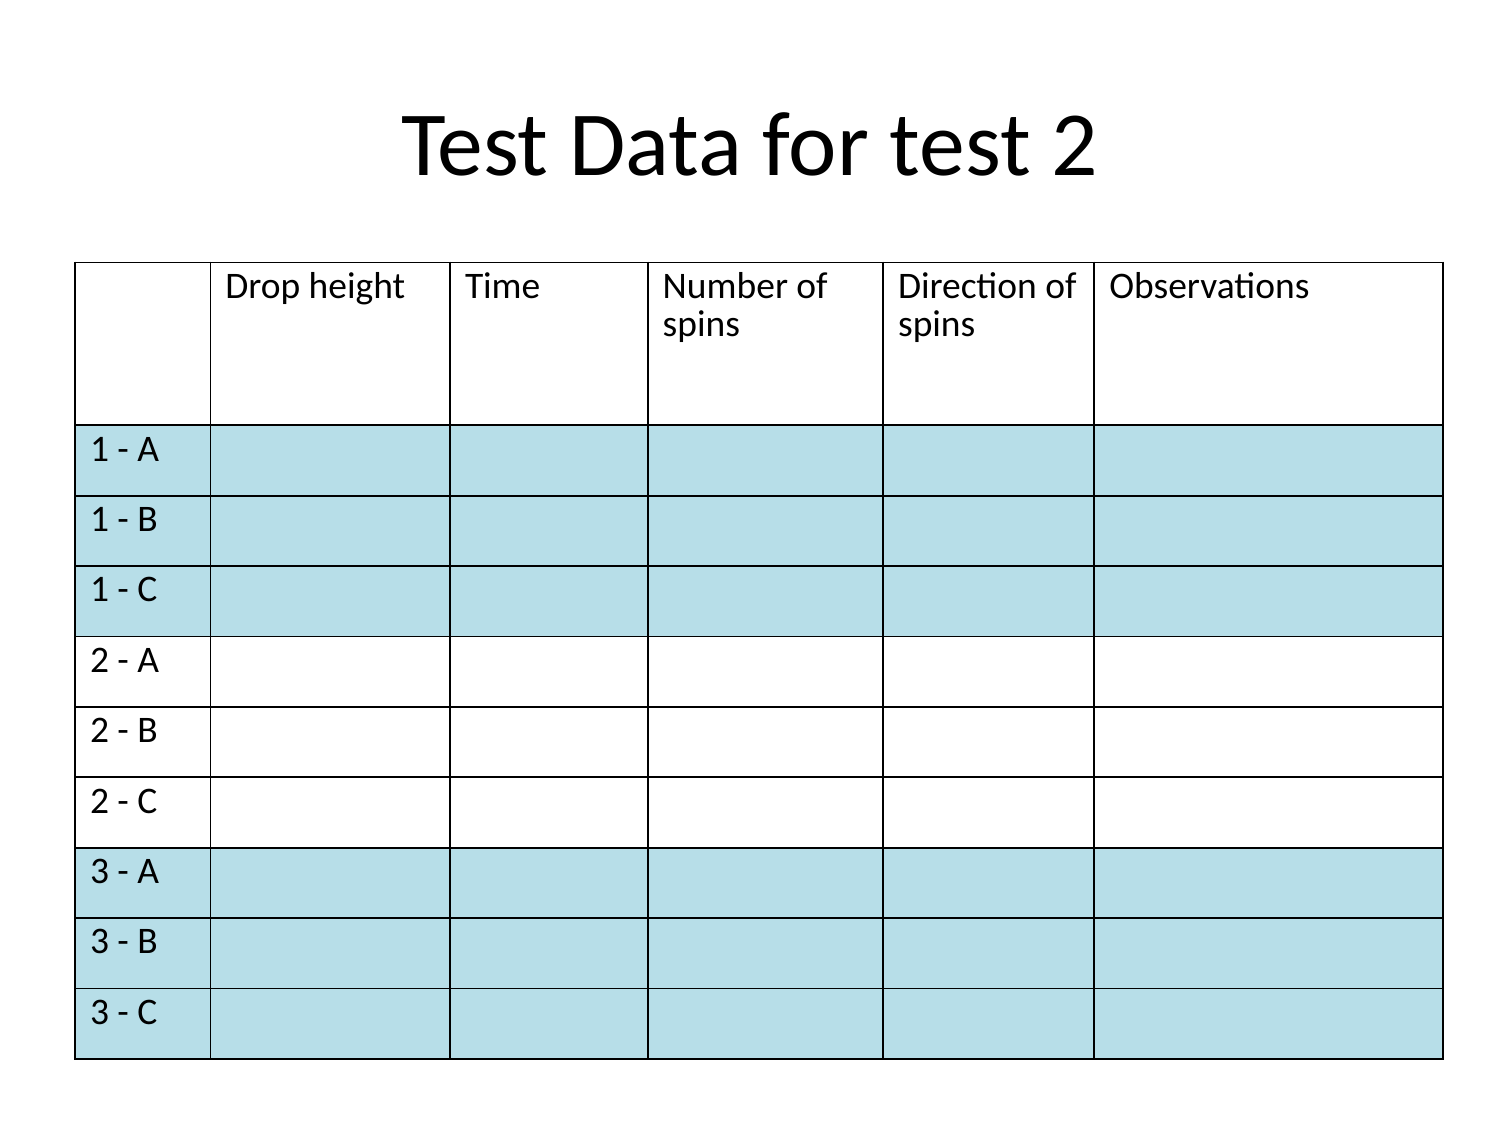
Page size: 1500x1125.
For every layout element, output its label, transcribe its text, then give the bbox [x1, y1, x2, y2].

table_cell [211, 919, 449, 988]
table_cell [451, 778, 647, 847]
table_cell [211, 426, 449, 495]
table_cell [884, 637, 1093, 706]
table_cell [1095, 708, 1442, 776]
table_cell [649, 497, 882, 565]
table_header Observations [1095, 263, 1442, 424]
table_cell [884, 919, 1093, 988]
table_cell [451, 989, 647, 1058]
table_cell [451, 426, 647, 495]
table_cell 1 - C [76, 567, 210, 636]
table_cell 2 - C [76, 778, 210, 847]
table_cell 1 - B [76, 497, 210, 565]
table_cell [211, 849, 449, 917]
table_cell 2 - B [76, 708, 210, 776]
table_cell [649, 567, 882, 636]
table_cell [649, 849, 882, 917]
table_header Number of spins [649, 263, 882, 424]
table_cell [451, 919, 647, 988]
table_cell [649, 426, 882, 495]
table_cell [1095, 426, 1442, 495]
table_cell 2 - A [76, 637, 210, 706]
table_cell [1095, 637, 1442, 706]
table_cell [211, 778, 449, 847]
table_cell [211, 708, 449, 776]
table_cell [451, 708, 647, 776]
table_cell [884, 497, 1093, 565]
table_cell 3 - B [76, 919, 210, 988]
table_cell [211, 637, 449, 706]
table_cell [884, 708, 1093, 776]
table_cell 3 - A [76, 849, 210, 917]
table_header Time [451, 263, 647, 424]
table_cell [451, 637, 647, 706]
table_header Drop height [211, 263, 449, 424]
table_cell [1095, 497, 1442, 565]
table_cell [451, 849, 647, 917]
table_cell 1 - A [76, 426, 210, 495]
table_cell [211, 989, 449, 1058]
table_cell [649, 989, 882, 1058]
table_cell 3 - C [76, 989, 210, 1058]
table_cell [884, 778, 1093, 847]
table_cell [884, 426, 1093, 495]
table_cell [1095, 849, 1442, 917]
table_cell [211, 497, 449, 565]
table_cell [1095, 567, 1442, 636]
table_cell [649, 778, 882, 847]
table_cell [649, 919, 882, 988]
table_header Direction of spins [884, 263, 1093, 424]
table_cell [884, 849, 1093, 917]
table_cell [1095, 919, 1442, 988]
table_cell [451, 567, 647, 636]
table_header [76, 263, 210, 424]
table_cell [1095, 778, 1442, 847]
title Test Data for test 2 [75, 45, 1425, 233]
table_cell [649, 637, 882, 706]
table_cell [884, 567, 1093, 636]
table_cell [884, 989, 1093, 1058]
table_cell [451, 497, 647, 565]
table_cell [211, 567, 449, 636]
table_cell [649, 708, 882, 776]
table_cell [1095, 989, 1442, 1058]
